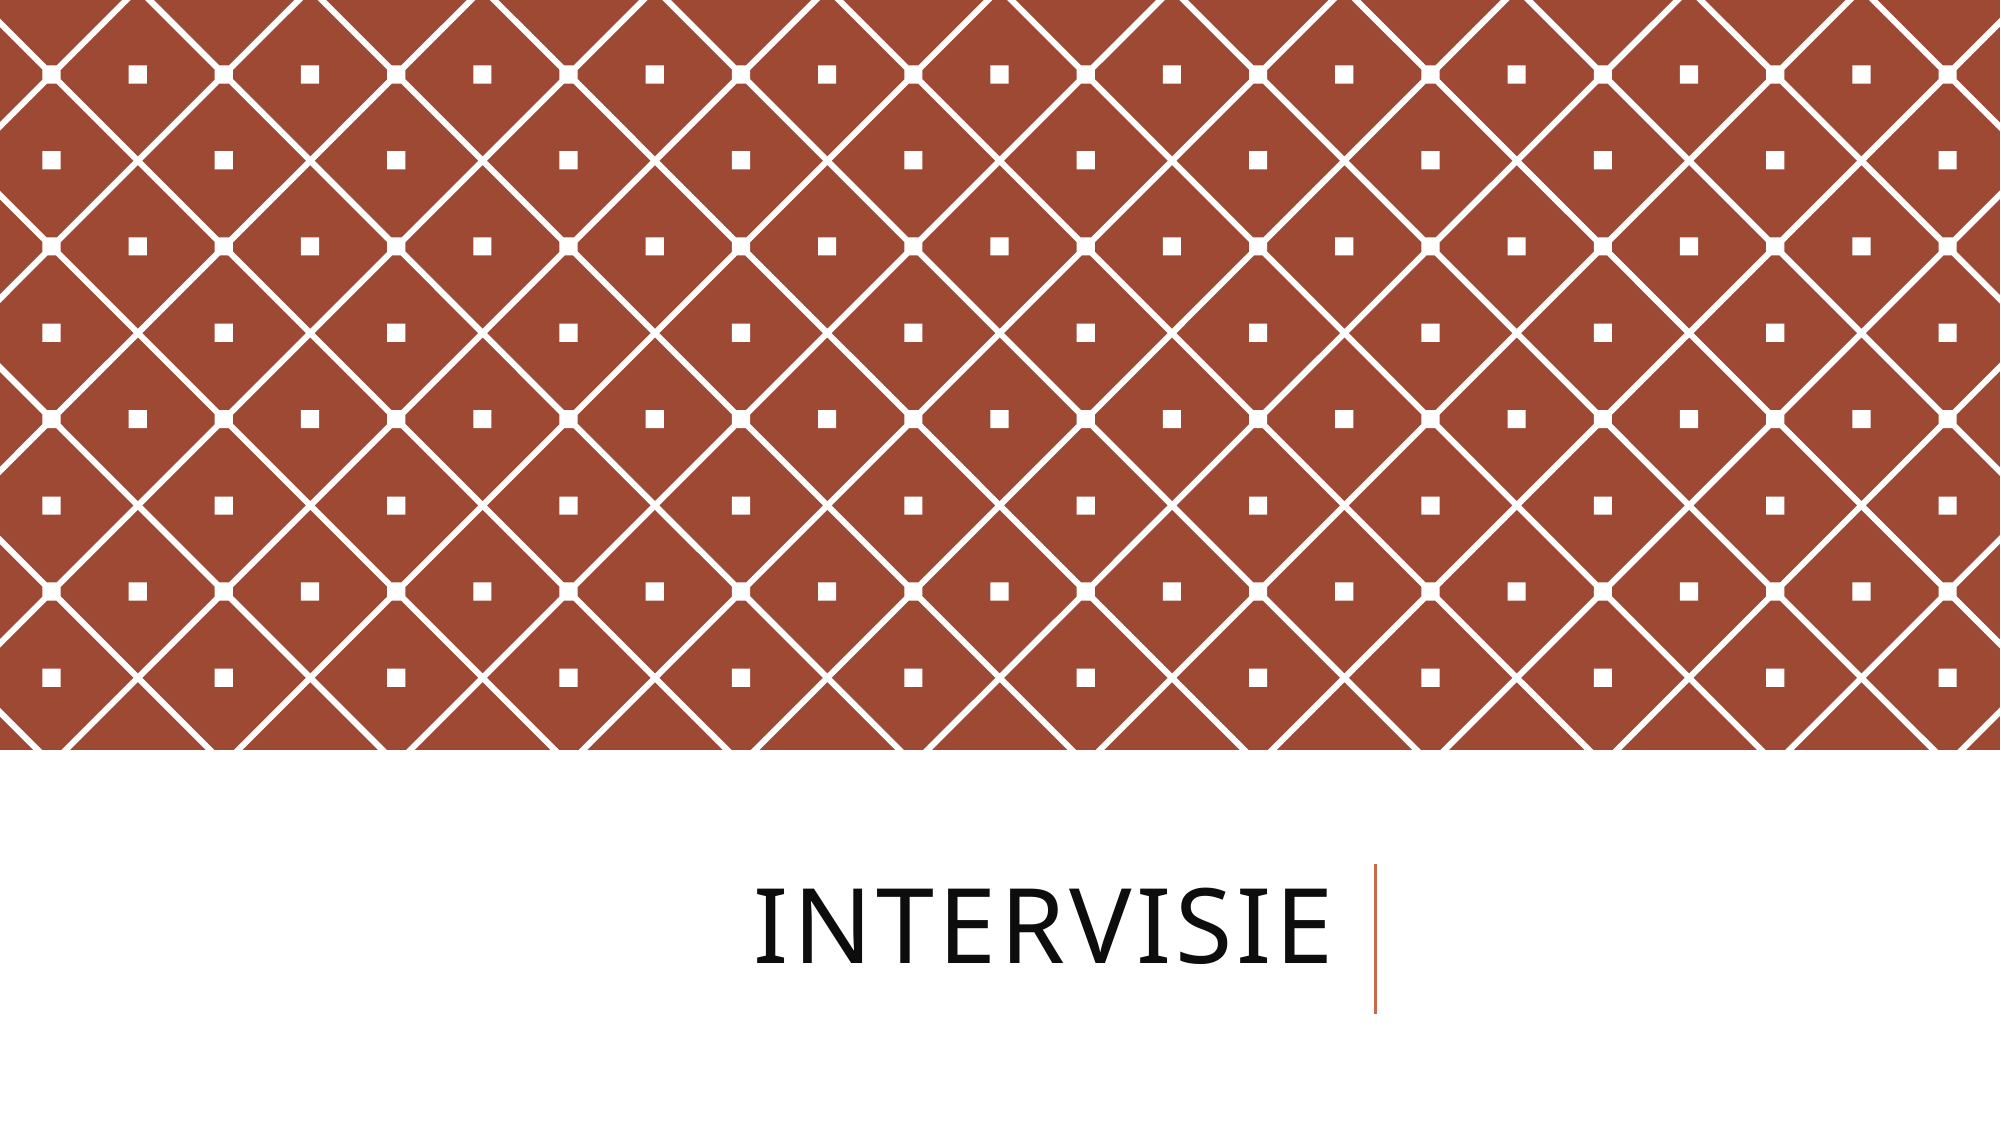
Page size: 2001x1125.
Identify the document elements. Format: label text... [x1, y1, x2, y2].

title Intervisie [75, 813, 1350, 1054]
